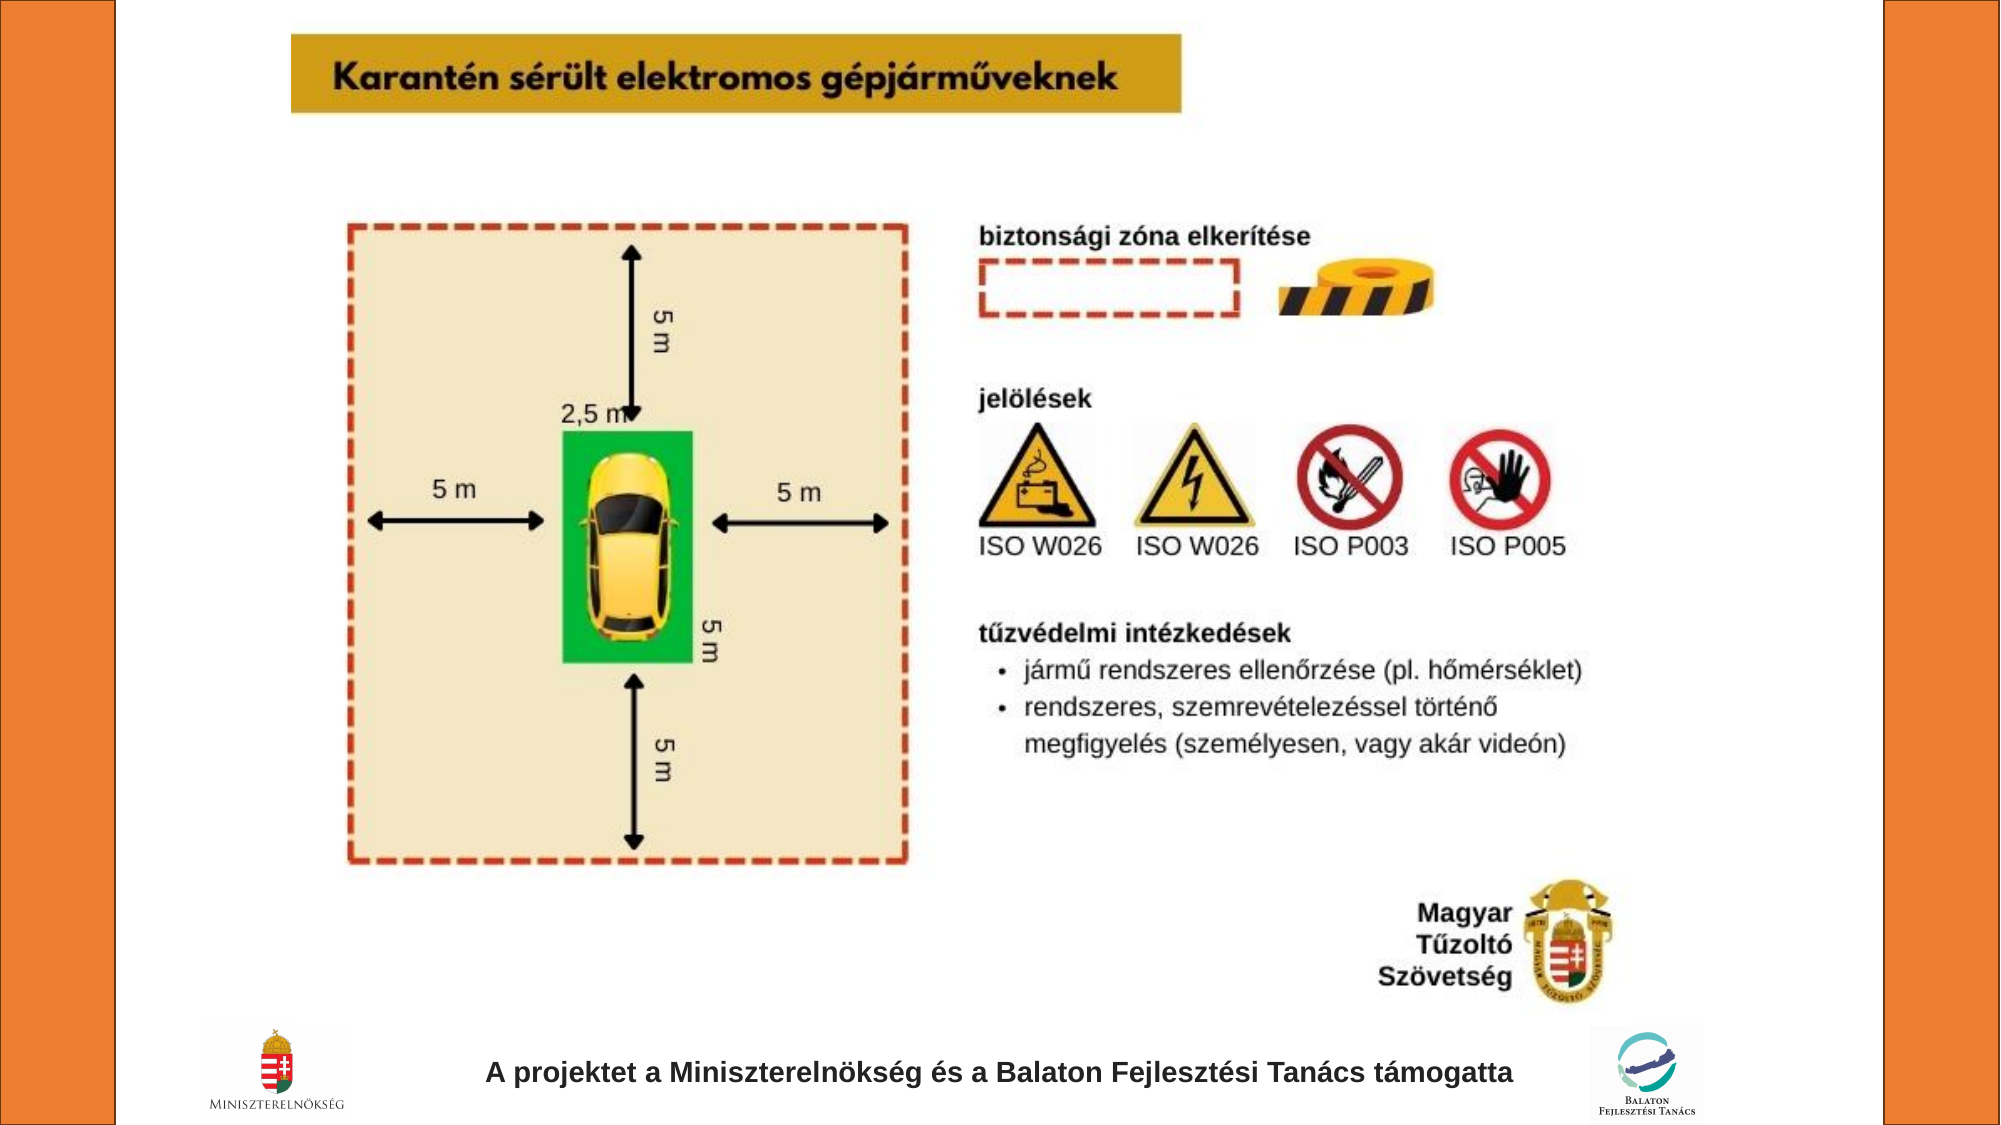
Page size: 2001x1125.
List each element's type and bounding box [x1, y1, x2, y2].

picture [201, 21, 1704, 1125]
